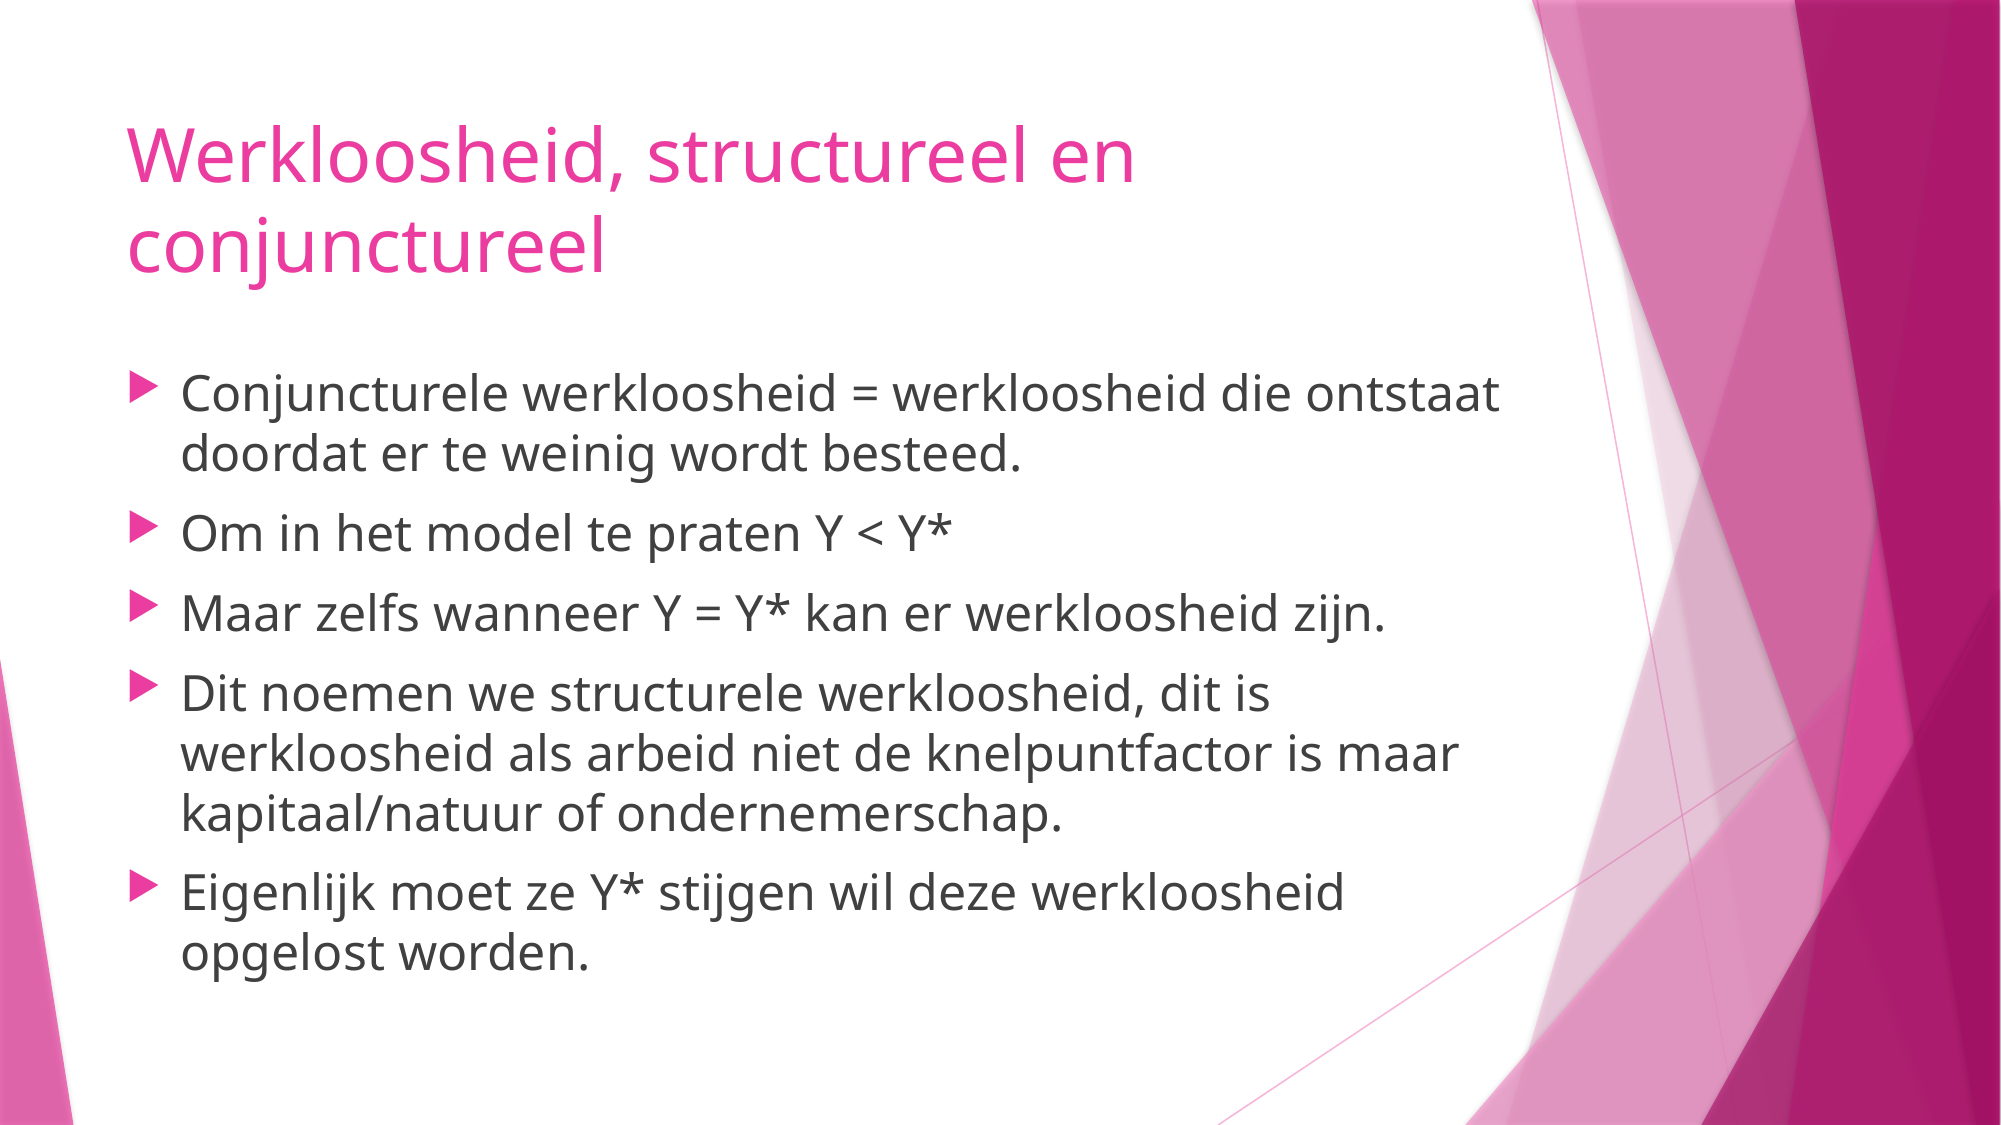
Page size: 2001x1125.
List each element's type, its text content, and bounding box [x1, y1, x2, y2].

title Werkloosheid, structureel en conjunctureel [111, 99, 1522, 317]
list Conjuncturele werkloosheid = werkloosheid die ontstaat doordat er te weinig wordt besteed. Om in het model te praten Y < Y* Maar zelfs wanneer Y = Y* kan er werkloosheid zijn. Dit noemen we structurele werkloosheid, dit is werkloosheid als arbeid niet de knelpuntfactor is maar kapitaal/natuur of ondernemerschap. Eigenlijk moet ze Y* stijgen wil deze werkloosheid opgelost worden. [111, 354, 1522, 992]
